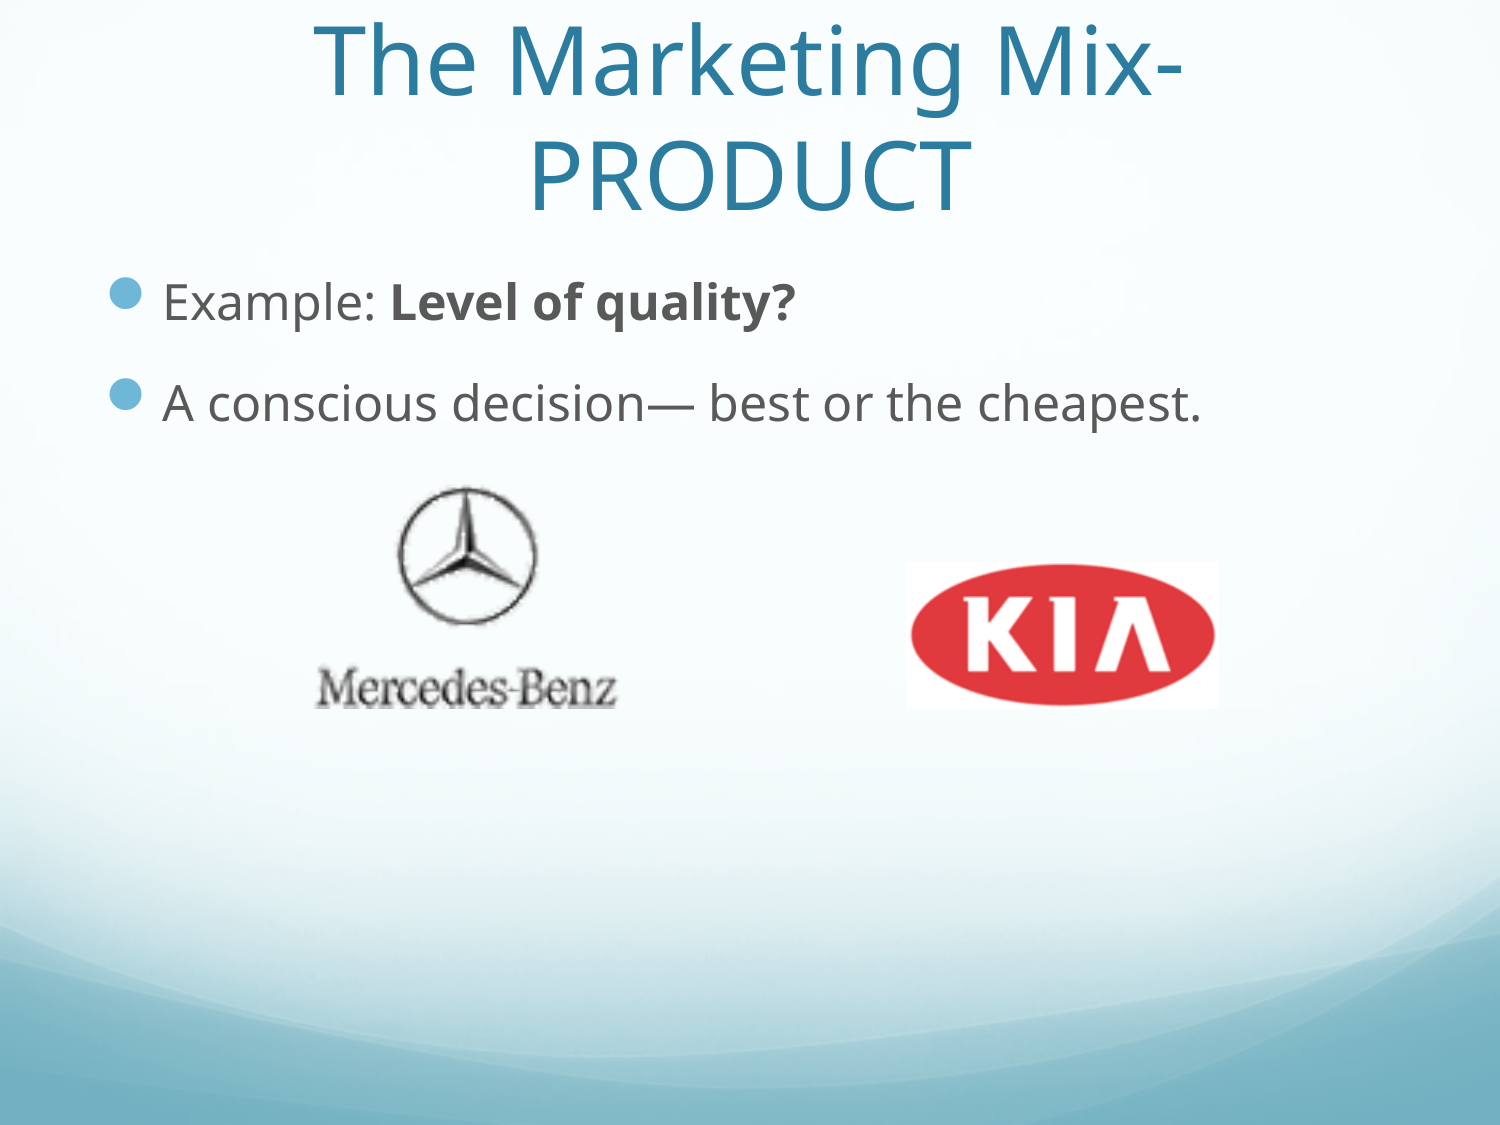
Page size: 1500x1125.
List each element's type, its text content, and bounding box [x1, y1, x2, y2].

list Example: Level of quality? A conscious decision— best or the cheapest. [90, 262, 1410, 975]
picture [905, 561, 1220, 709]
picture [309, 482, 623, 709]
title The Marketing Mix- PRODUCT [90, 17, 1410, 237]
